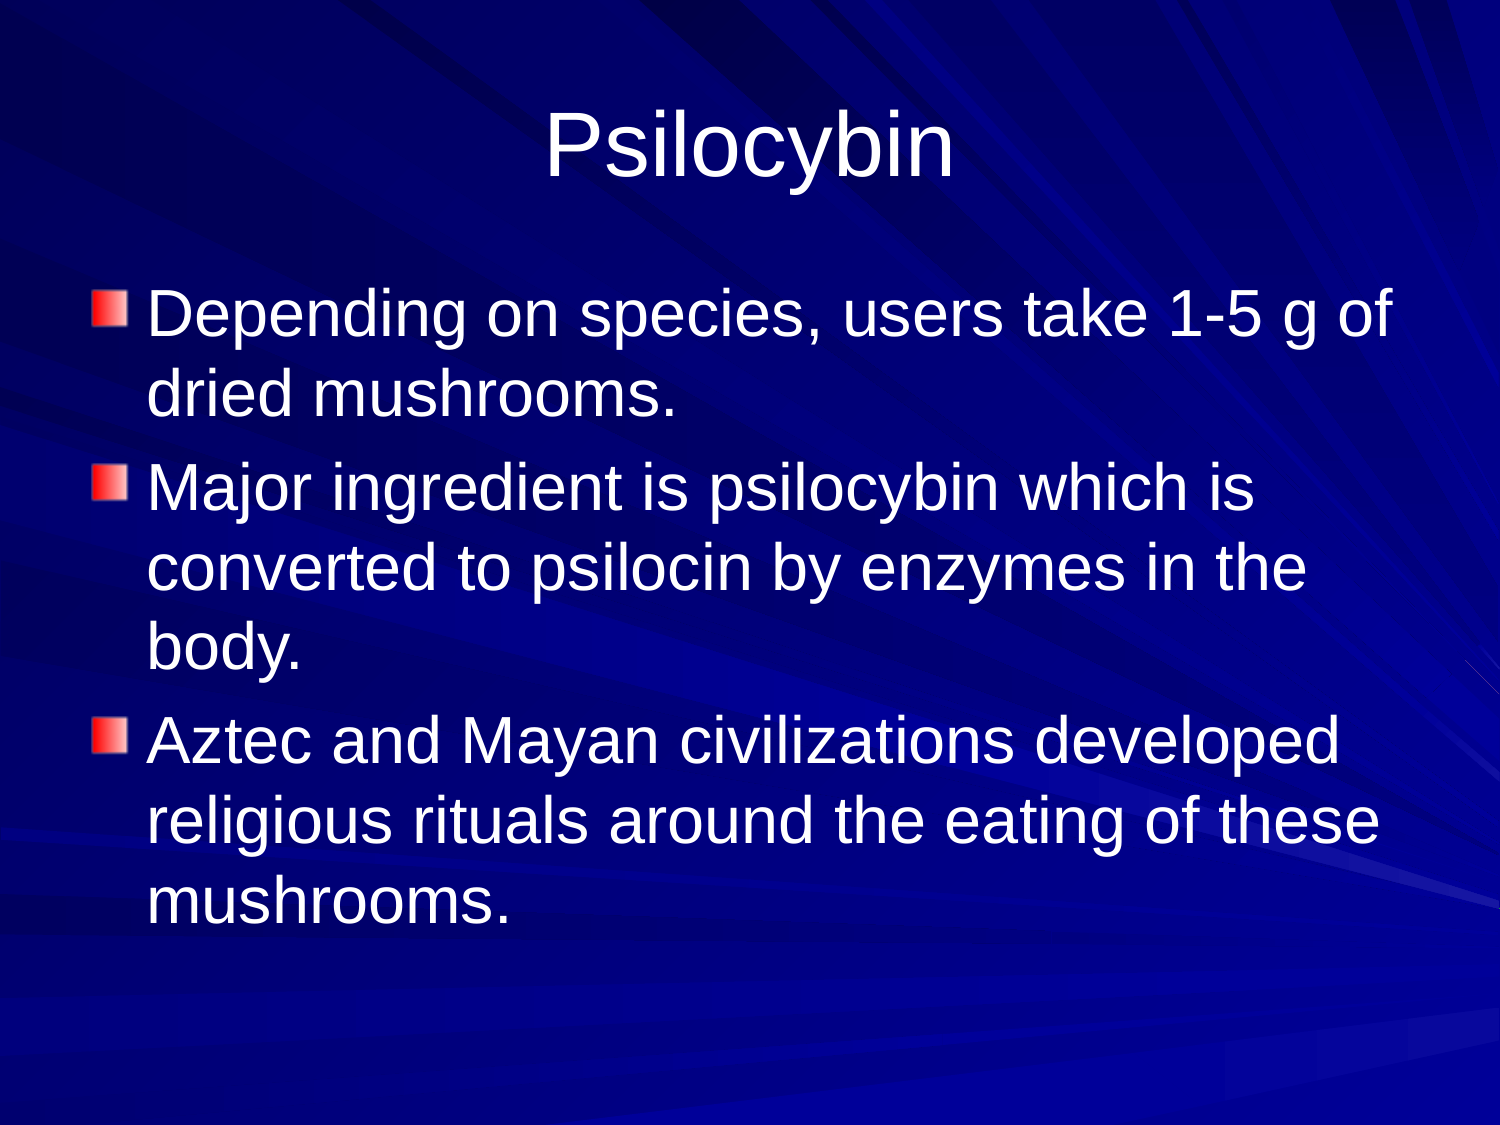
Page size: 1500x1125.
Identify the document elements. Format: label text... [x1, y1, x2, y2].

picture [90, 288, 132, 331]
picture [90, 715, 132, 758]
title Psilocybin [74, 45, 1426, 234]
list Depending on species, users take 1-5 g of dried mushrooms. Major ingredient is psilocybin which is converted to psilocin by enzymes in the body. Aztec and Mayan civilizations developed religious rituals around the eating of these mushrooms. [74, 262, 1426, 1006]
picture [90, 462, 132, 505]
